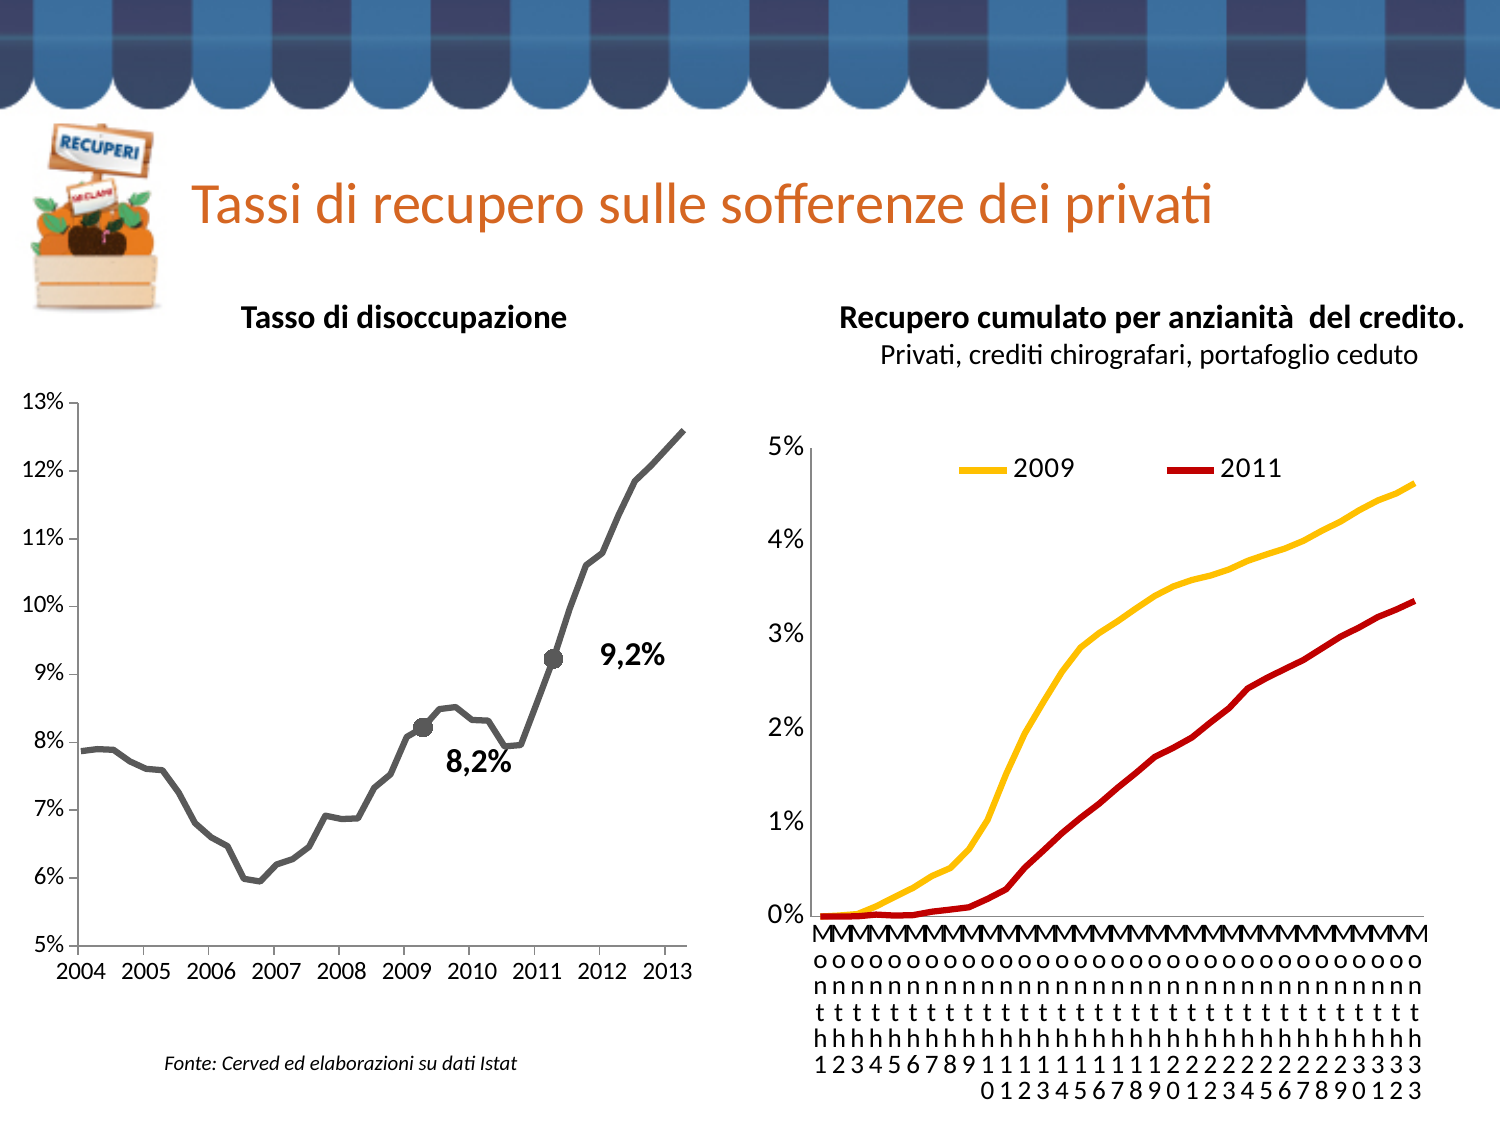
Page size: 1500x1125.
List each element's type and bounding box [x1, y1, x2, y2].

chart [17, 385, 1471, 1107]
picture [0, 0, 1500, 1125]
